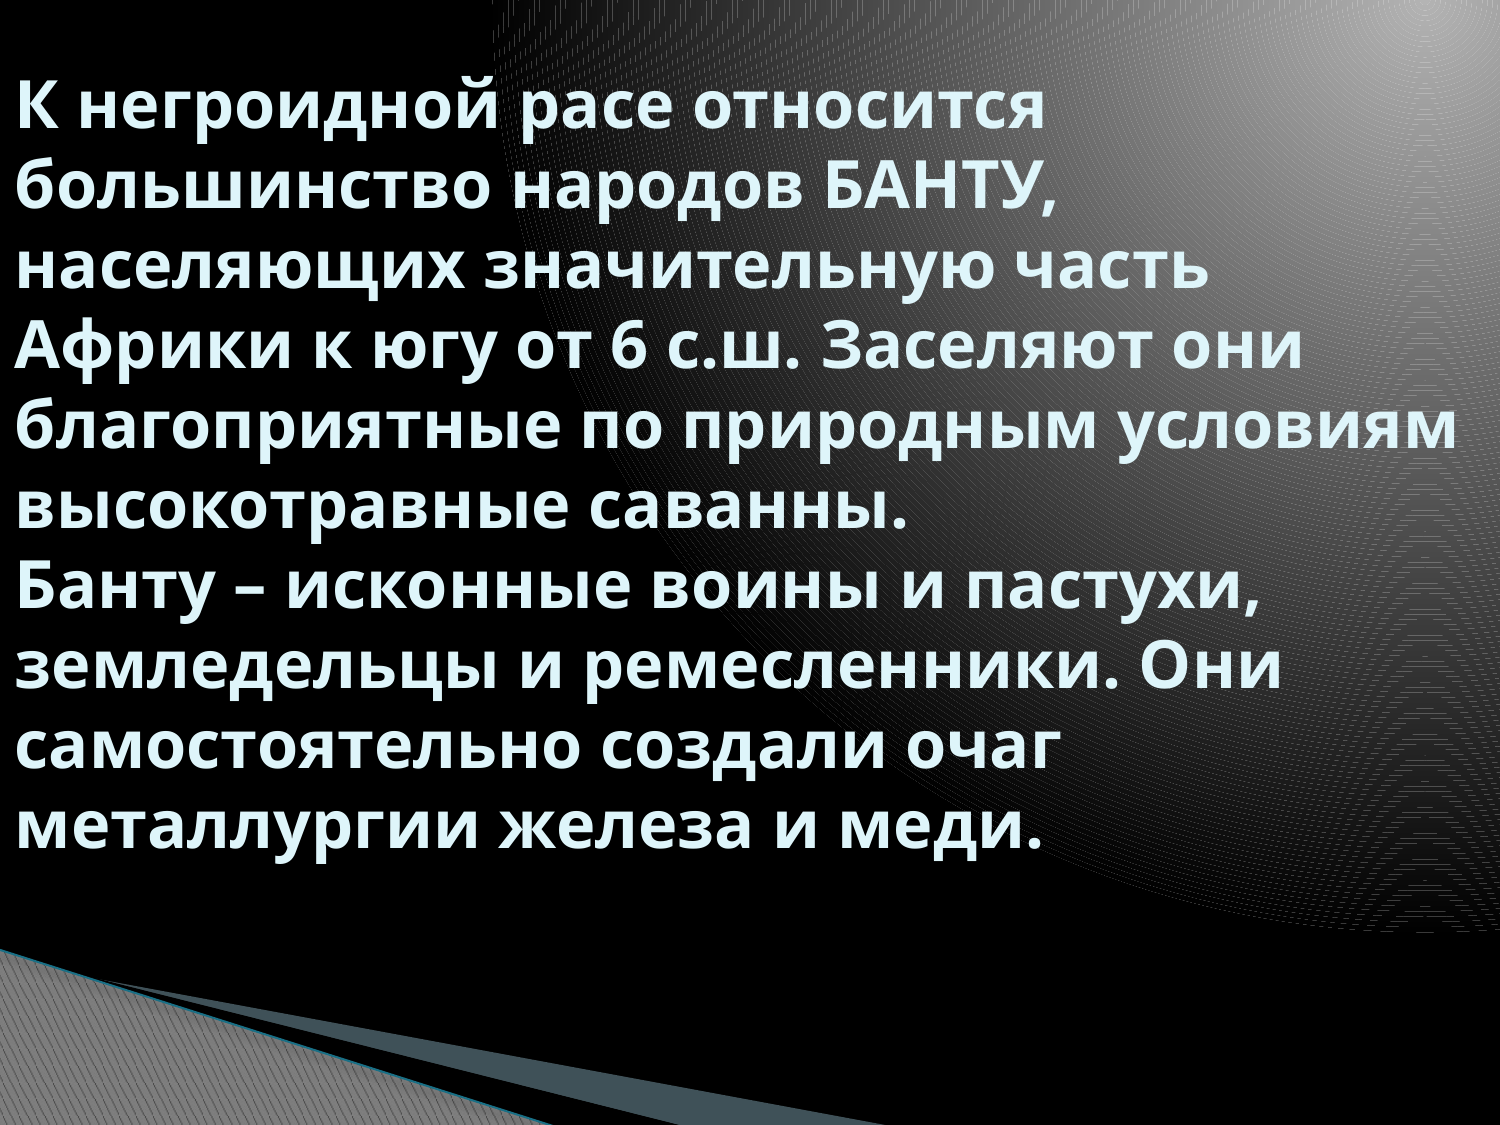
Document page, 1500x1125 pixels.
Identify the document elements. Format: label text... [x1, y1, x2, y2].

title К негроидной расе относится большинство народов БАНТУ, населяющих значительную часть Африки к югу от 6 с.ш. Заселяют они благоприятные по природным условиям высокотравные саванны. Банту – исконные воины и пастухи, земледельцы и ремесленники. Они самостоятельно создали очаг металлургии железа и меди. [0, 222, 1500, 762]
picture [0, 952, 543, 1125]
